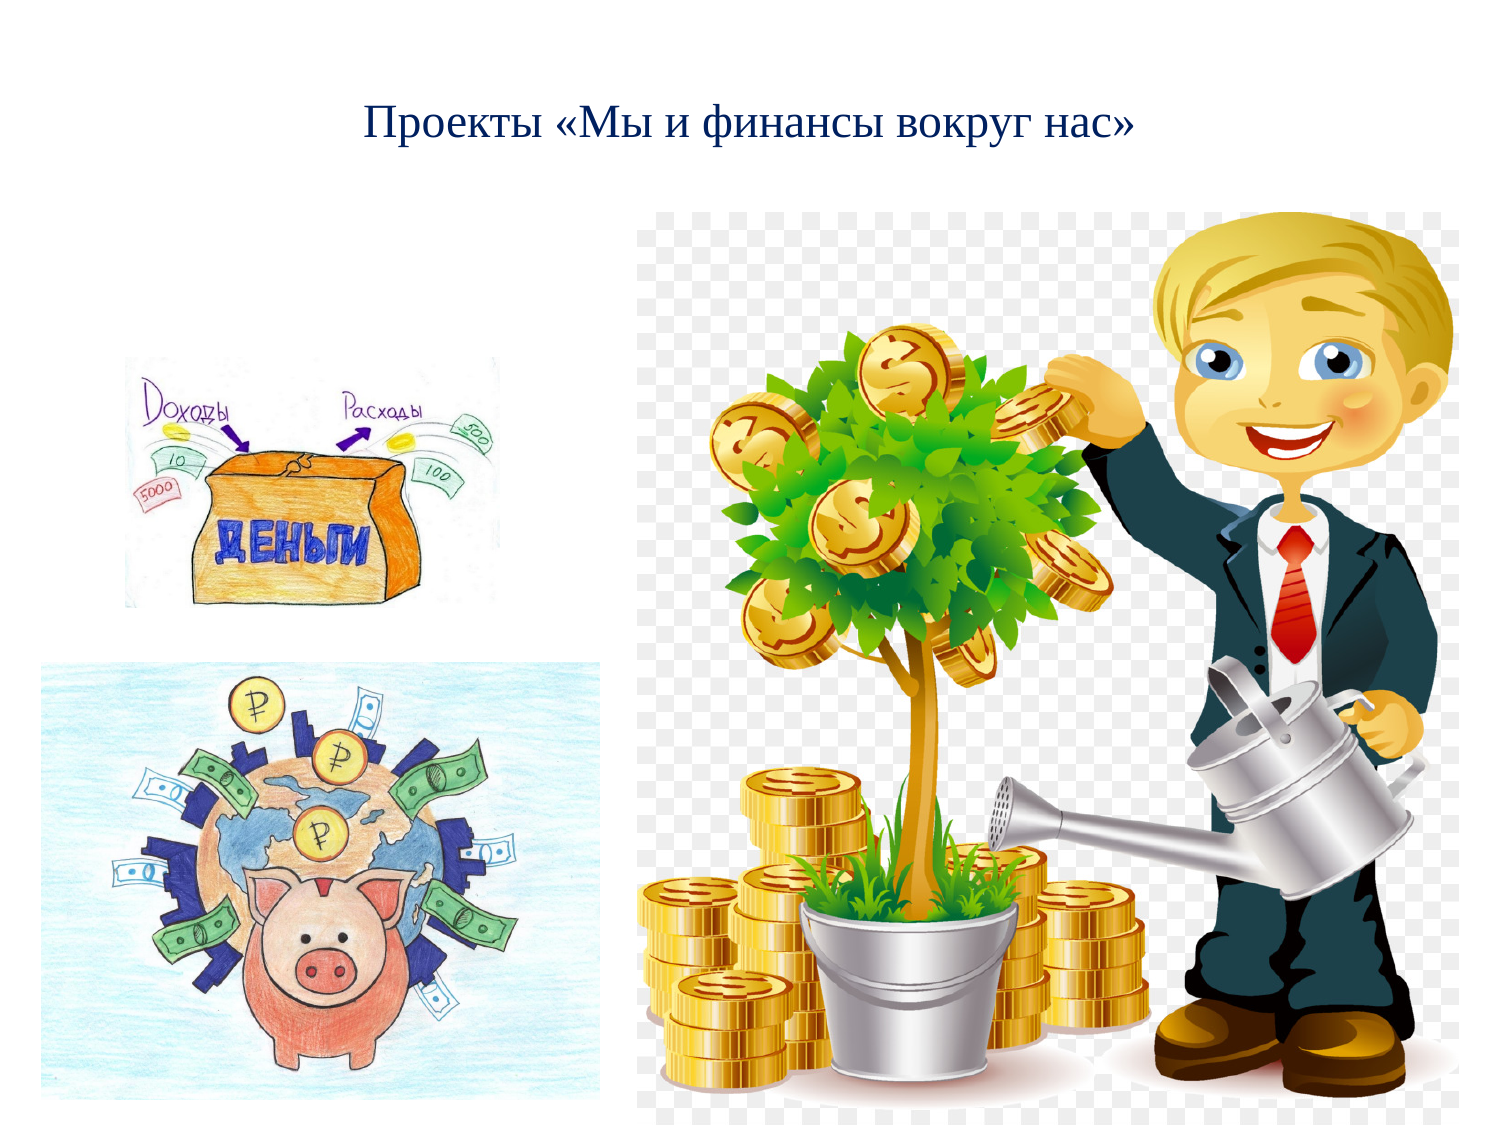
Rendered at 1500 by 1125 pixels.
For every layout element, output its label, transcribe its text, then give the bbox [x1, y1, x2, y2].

picture [41, 662, 600, 1101]
picture [637, 212, 1459, 1125]
title Проекты «Мы и финансы вокруг нас» [41, 24, 1459, 213]
picture [124, 357, 501, 608]
